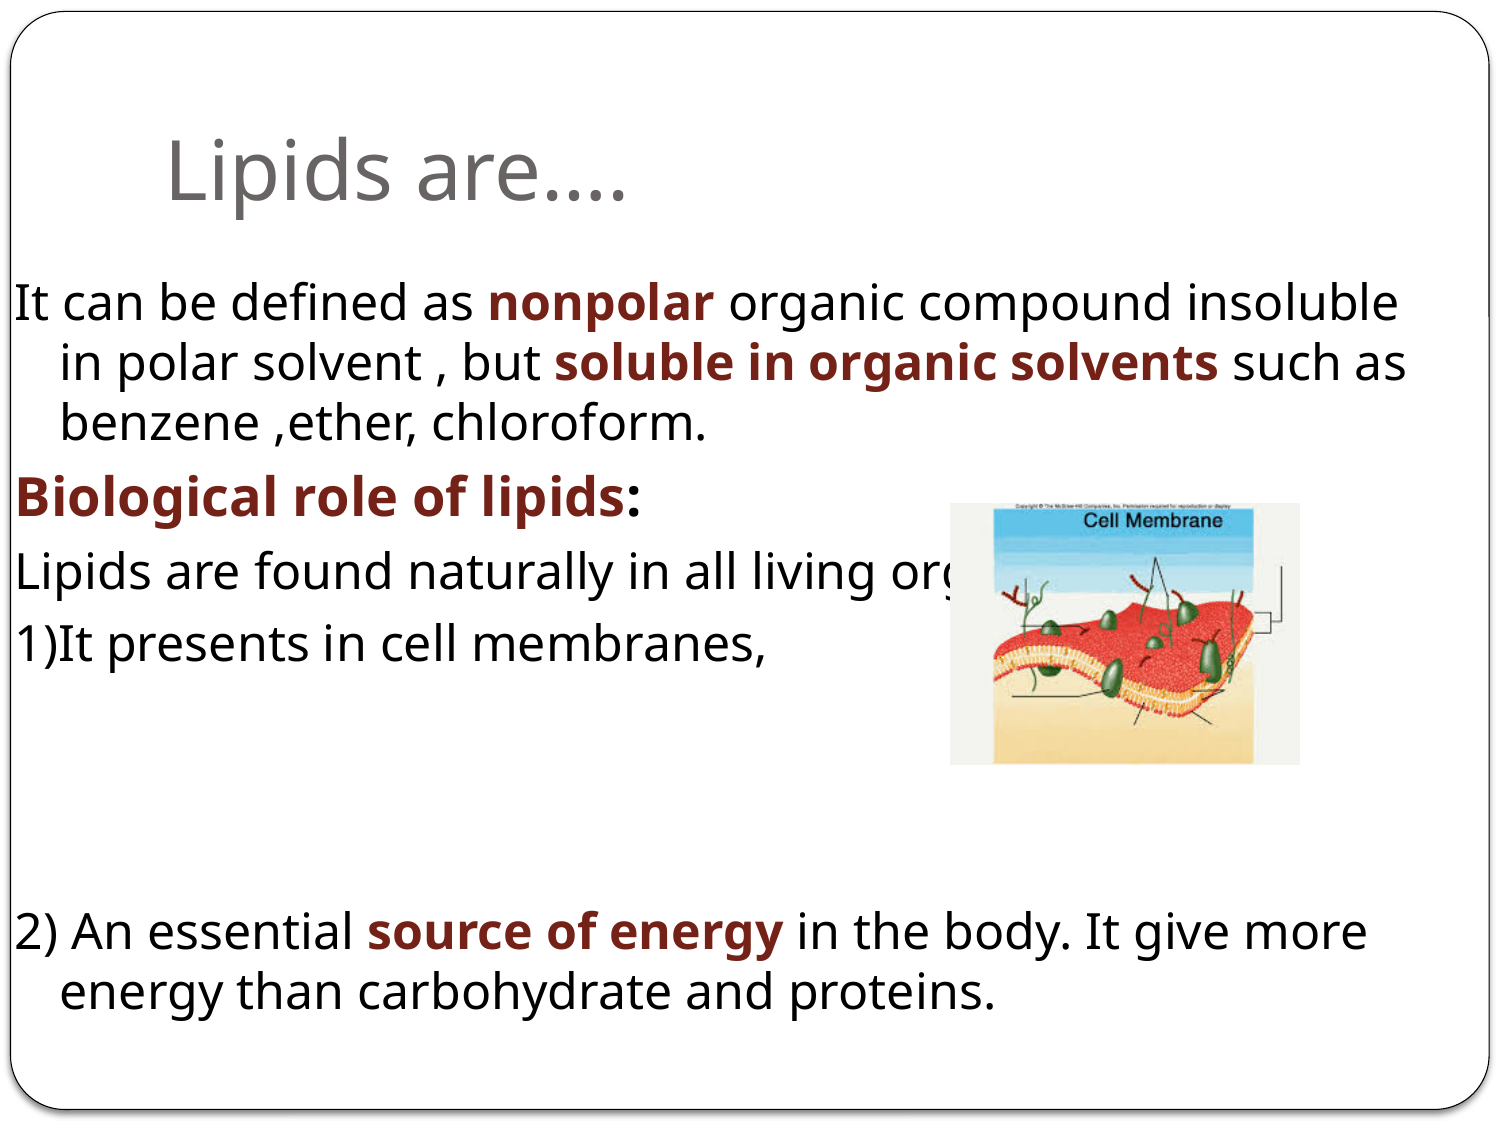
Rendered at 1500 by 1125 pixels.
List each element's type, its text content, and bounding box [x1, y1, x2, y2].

list It can be defined as nonpolar organic compound insoluble in polar solvent , but soluble in organic solvents such as benzene ,ether, chloroform. Biological role of lipids: Lipids are found naturally in all living organisms. 1)It presents in cell membranes, 2) An essential source of energy in the body. It give more energy than carbohydrate and proteins. [0, 262, 1438, 1125]
picture [950, 503, 1300, 765]
title Lipids are…. [150, 45, 1425, 233]
